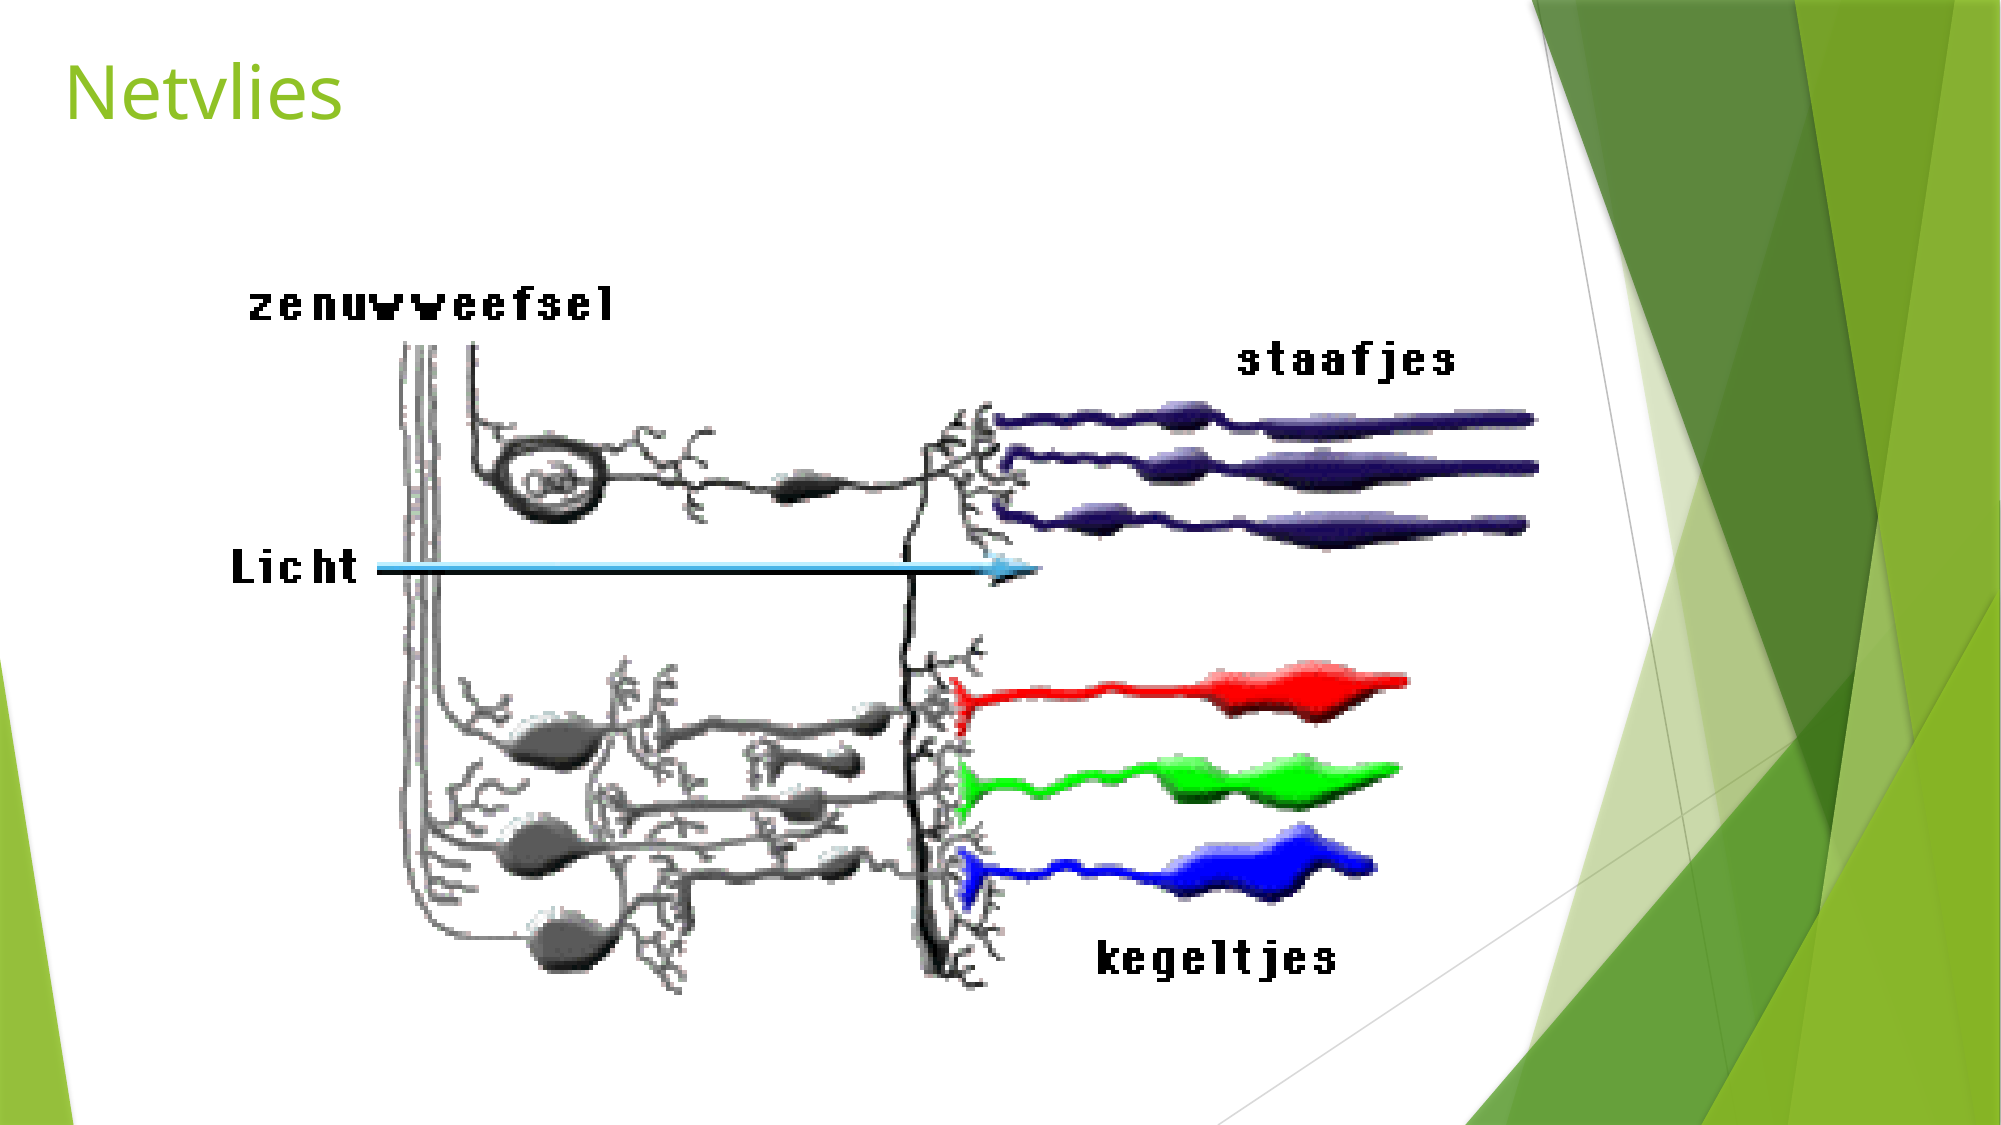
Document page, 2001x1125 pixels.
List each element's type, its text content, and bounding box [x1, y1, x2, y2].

picture [220, 278, 1557, 1021]
title Netvlies [48, 37, 1459, 254]
